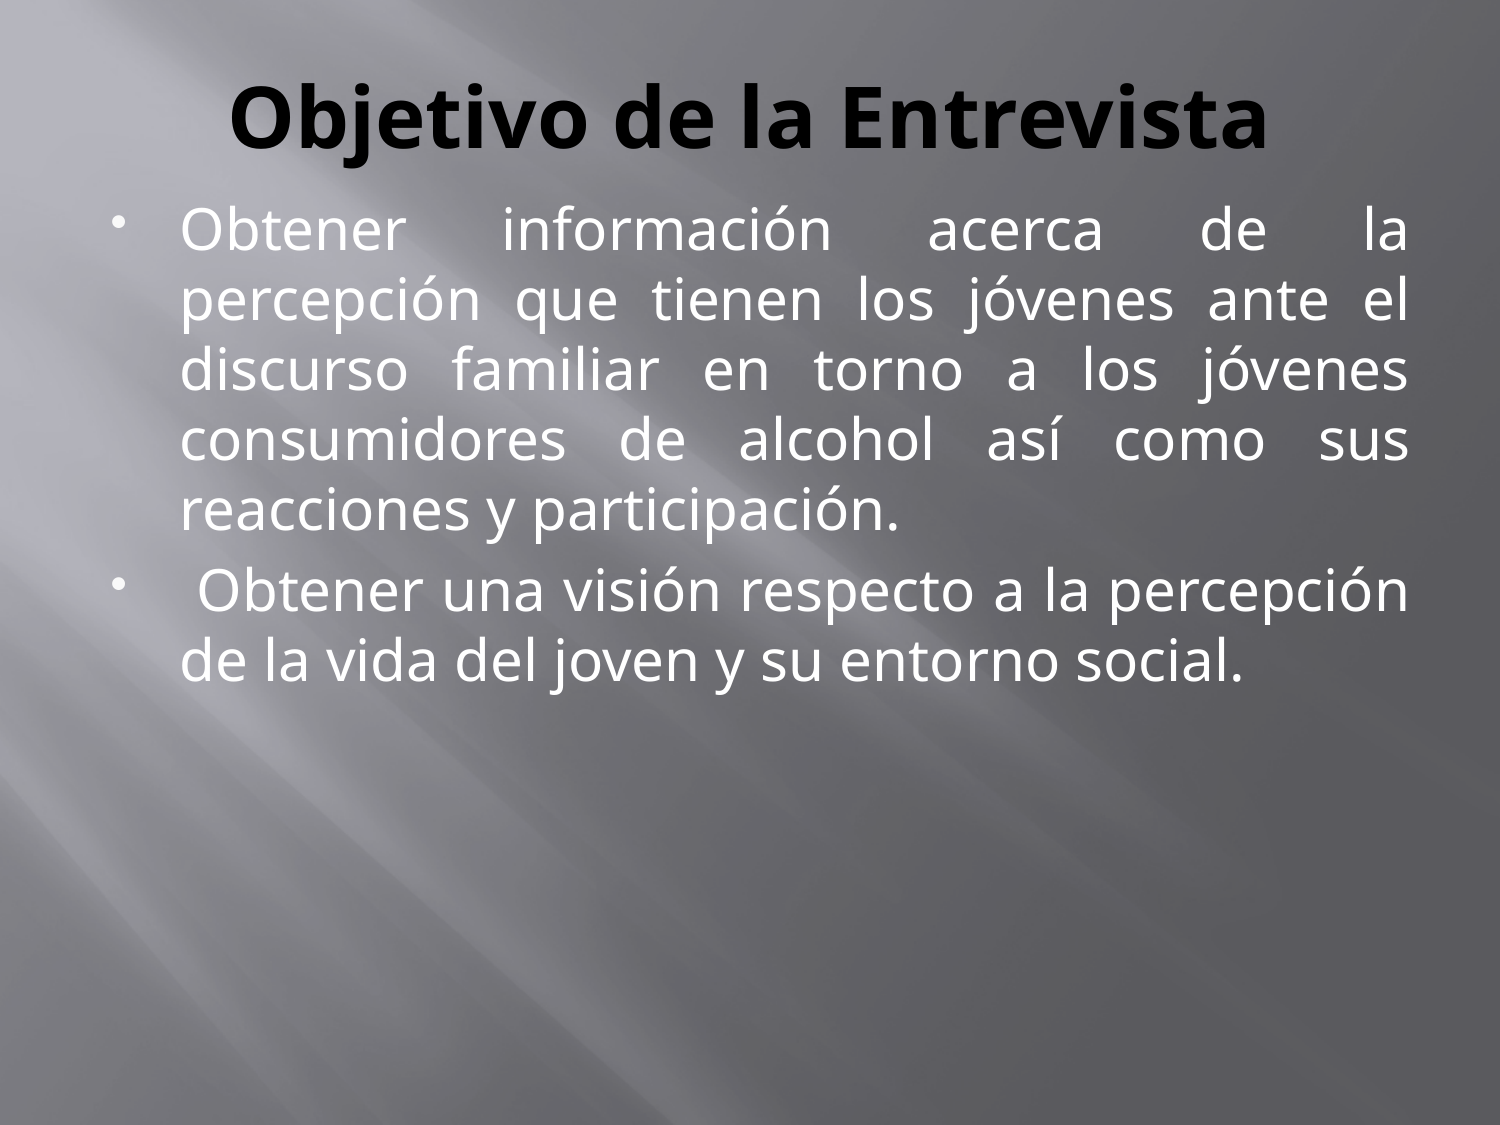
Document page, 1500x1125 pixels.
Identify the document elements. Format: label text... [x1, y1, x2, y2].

title Objetivo de la Entrevista [75, 45, 1425, 184]
list Obtener información acerca de la percepción que tienen los jóvenes ante el discurso familiar en torno a los jóvenes consumidores de alcohol así como sus reacciones y participación. Obtener una visión respecto a la percepción de la vida del joven y su entorno social. [75, 184, 1425, 1005]
